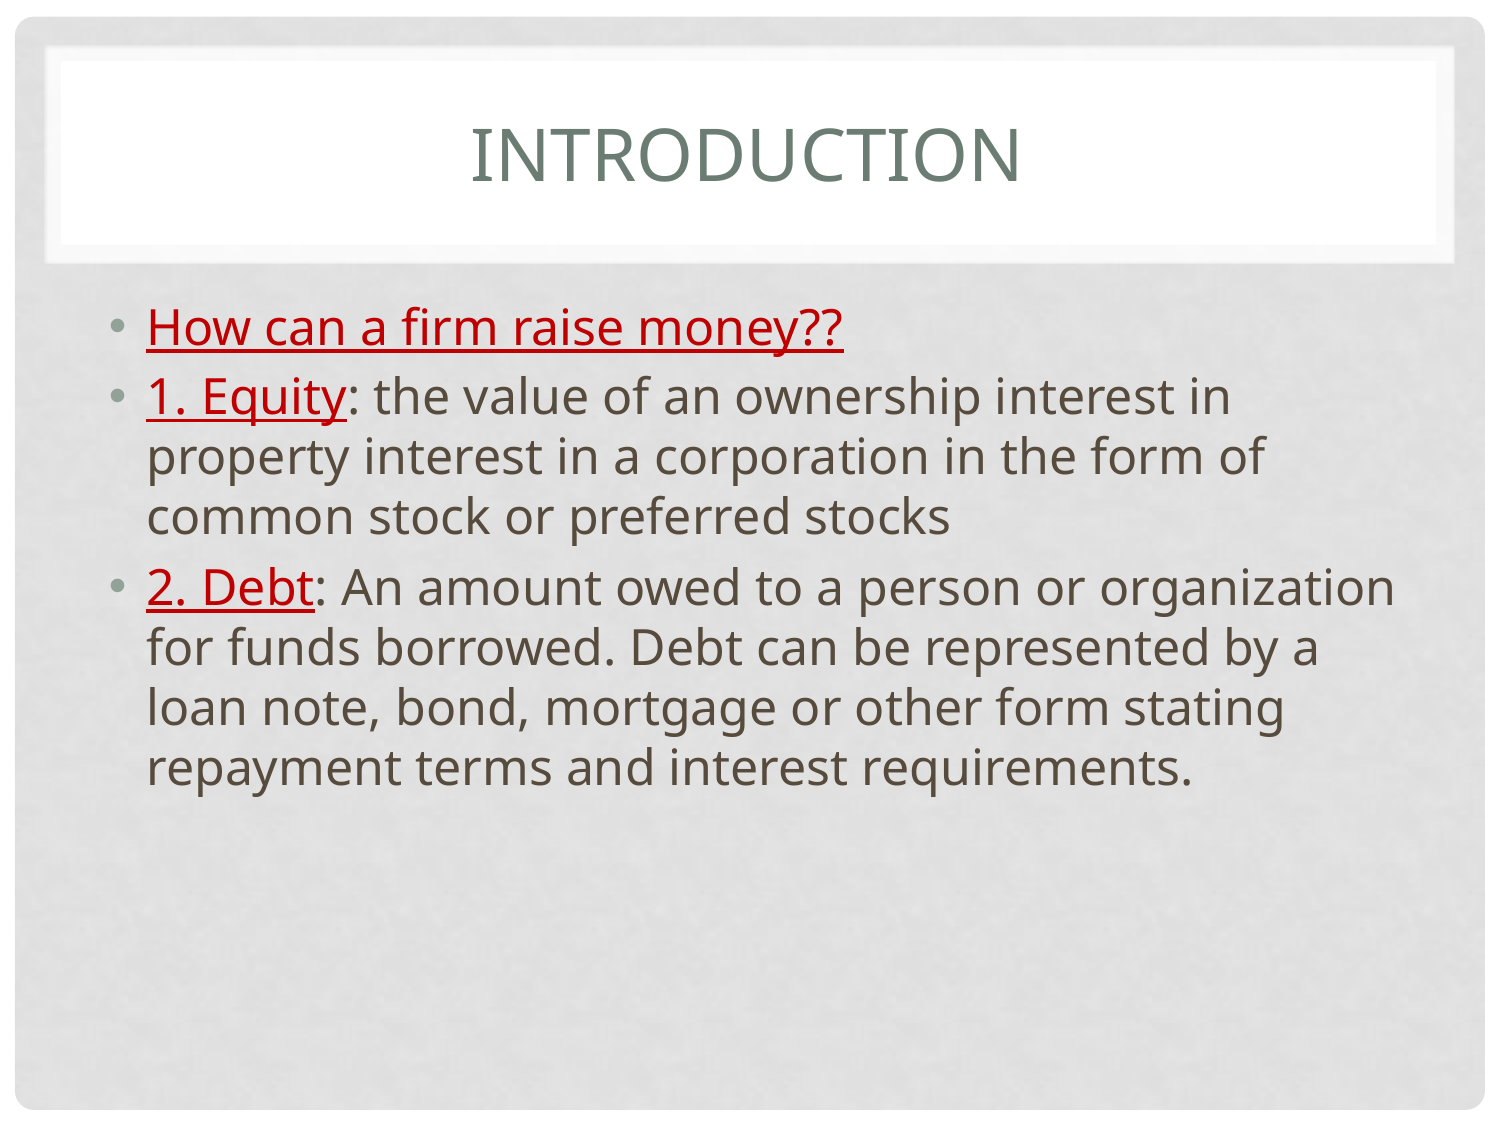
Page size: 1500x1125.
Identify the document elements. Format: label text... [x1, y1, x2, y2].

title Introduction [69, 66, 1425, 238]
list How can a firm raise money?? 1. Equity: the value of an ownership interest in property interest in a corporation in the form of common stock or preferred stocks 2. Debt: An amount owed to a person or organization for funds borrowed. Debt can be represented by a loan note, bond, mortgage or other form stating repayment terms and interest requirements. [75, 287, 1425, 1005]
